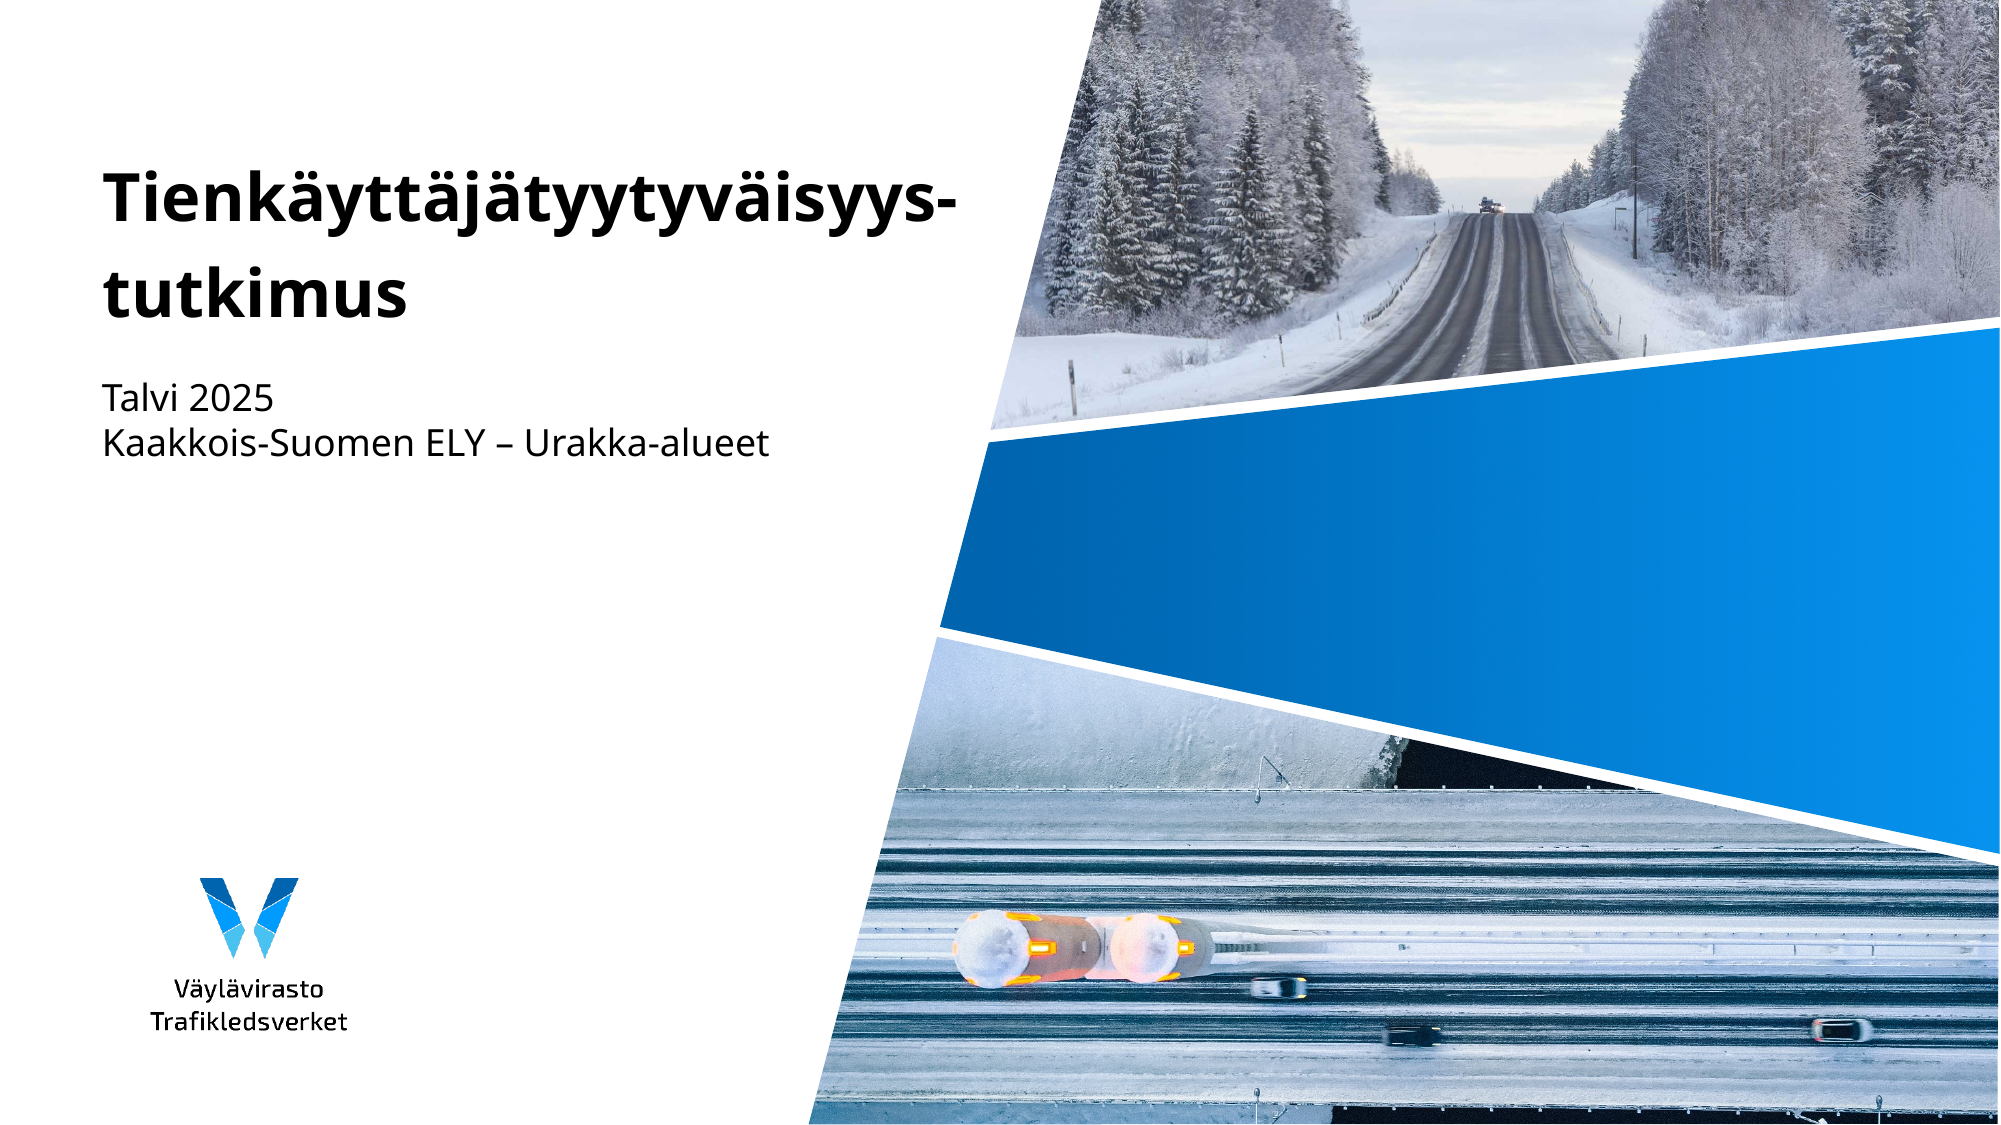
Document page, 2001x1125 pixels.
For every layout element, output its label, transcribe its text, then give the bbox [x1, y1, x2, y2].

picture [112, 840, 387, 1070]
title Tienkäyttäjätyytyväisyys-tutkimus [87, 103, 990, 367]
text_box Talvi 2025 Kaakkois-Suomen ELY – Urakka-alueet [87, 366, 914, 472]
picture [808, 0, 2001, 1125]
